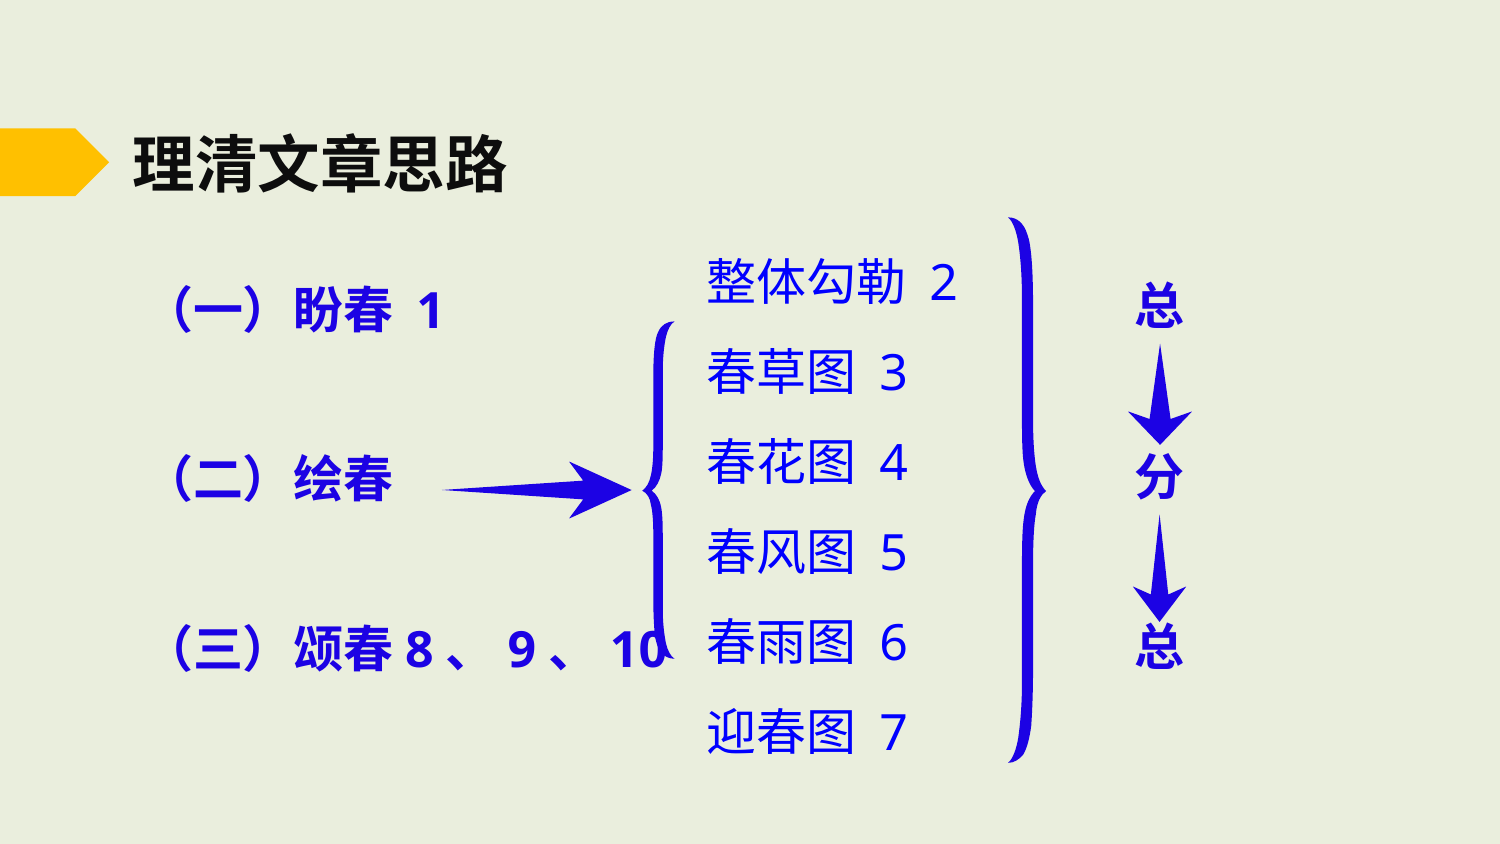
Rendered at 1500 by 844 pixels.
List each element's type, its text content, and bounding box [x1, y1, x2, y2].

text_box 理清文章思路 [121, 118, 695, 206]
text_box [1008, 217, 1047, 763]
text_box 整体勾勒 2 春草图 3 春花图 4 春风图 5 春雨图 6 迎春图 7 [694, 214, 988, 767]
text_box [0, 127, 111, 198]
text_box （一）盼春 1 （二）绘春 （三）颂春8、9、10 [131, 272, 694, 684]
text_box [1128, 343, 1192, 445]
text_box [441, 460, 635, 521]
text_box [1132, 514, 1187, 622]
text_box 总 分 总 [1076, 269, 1243, 681]
text_box [642, 321, 675, 659]
